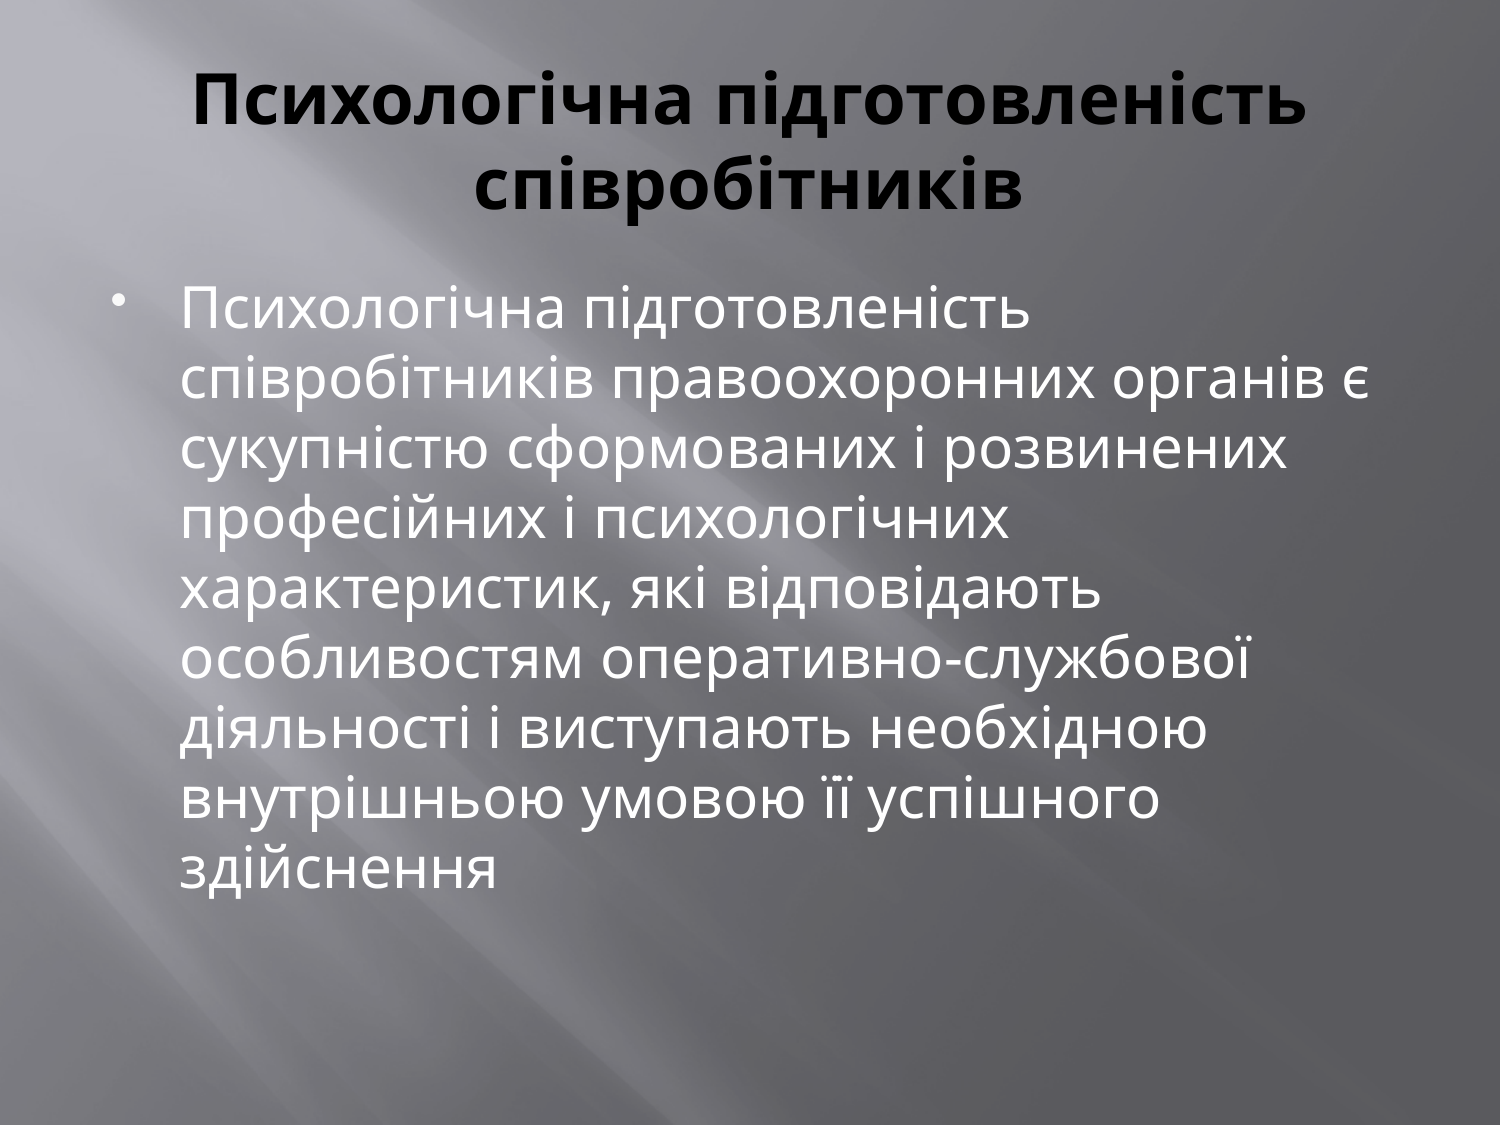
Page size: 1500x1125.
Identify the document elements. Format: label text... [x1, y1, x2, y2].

list Психологічна підготовленість співробітників правоохоронних органів є сукупністю сформованих і розвинених професійних і психологічних характеристик, які відповідають особливостям оперативно-службової діяльності і виступають необхідною внутрішньою умовою її успішного здійснення [75, 262, 1425, 1035]
title Психологічна підготовленість співробітників [75, 45, 1425, 233]
